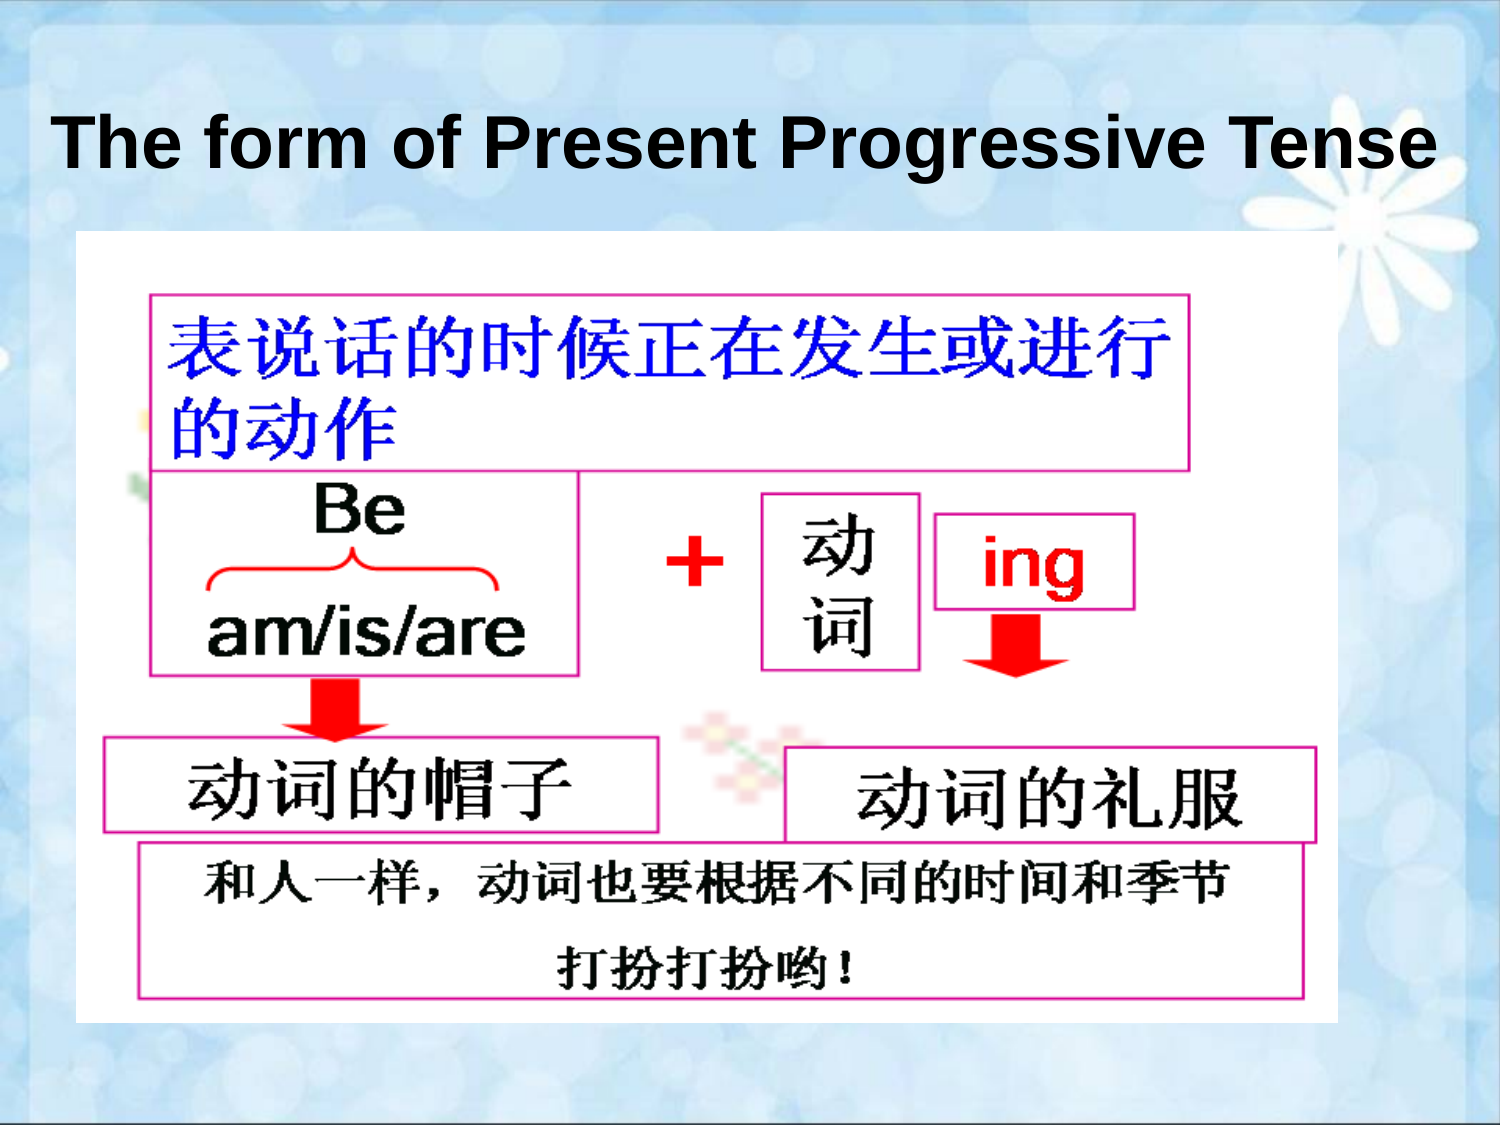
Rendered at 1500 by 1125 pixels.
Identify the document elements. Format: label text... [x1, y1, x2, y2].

picture [0, 0, 1500, 1125]
title The form of Present Progressive Tense [0, 45, 1495, 233]
